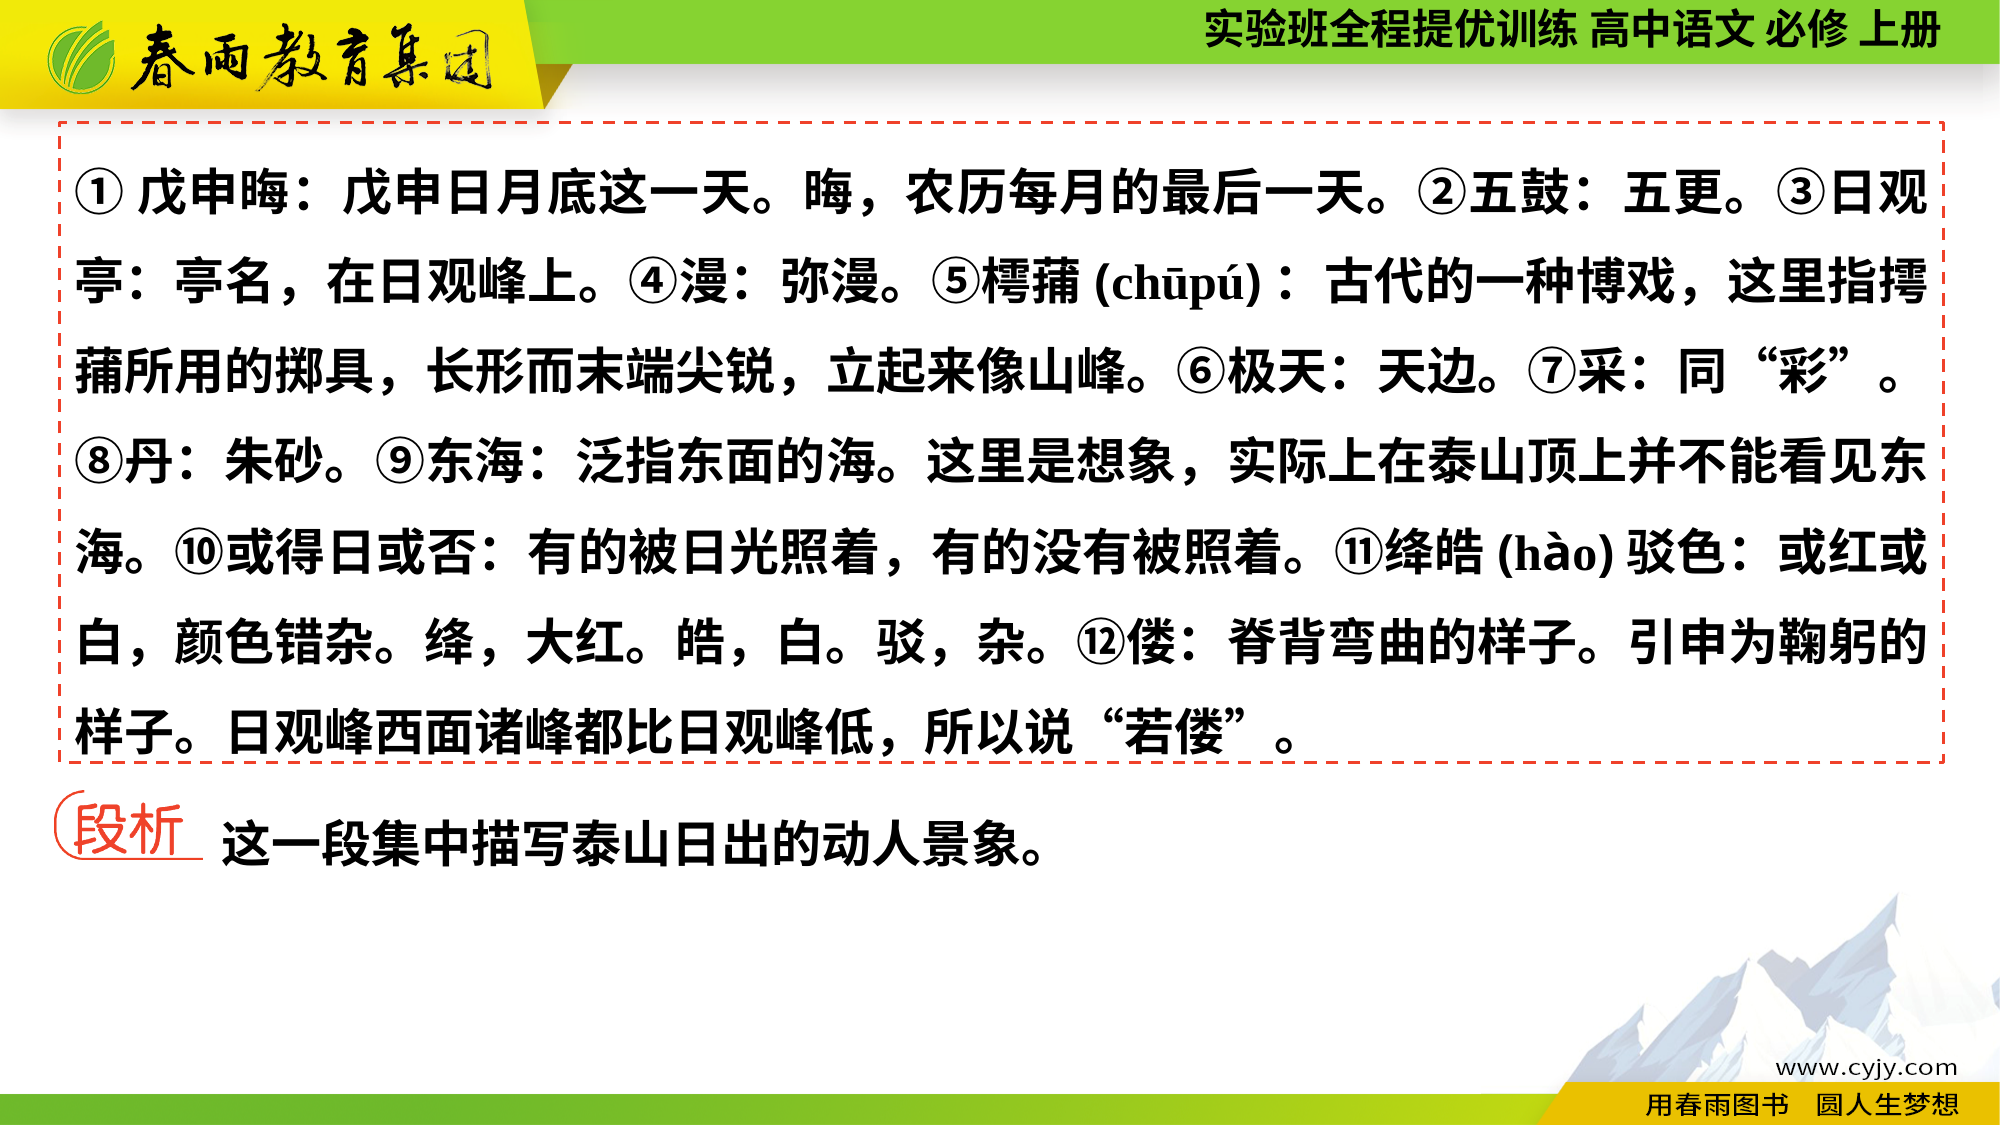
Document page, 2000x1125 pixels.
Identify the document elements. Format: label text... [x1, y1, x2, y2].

text_box 这一段集中描写泰山日出的动人景象。 [59, 775, 1944, 880]
picture [0, 0, 2000, 1125]
list ①戊申晦：戊申日月底这一天。晦，农历每月的最后一天。②五鼓：五更。③日观亭：亭名，在日观峰上。④漫：弥漫。⑤樗蒱(chūpú)：古代的一种博戏，这里指摴蒱所用的掷具，长形而末端尖锐，立起来像山峰。⑥极天：天边。⑦采：同“彩”。⑧丹：朱砂。⑨东海：泛指东面的海。这里是想象，实际上在泰山顶上并不能看见东海。⑩或得日或否：有的被日光照着，有的没有被照着。⑪绛皓(hào)驳色：或红或白，颜色错杂。绛，大红。皓，白。驳，杂。⑫偻：脊背弯曲的样子。引申为鞠躬的样子。日观峰西面诸峰都比日观峰低，所以说“若偻”。 [59, 122, 1944, 763]
